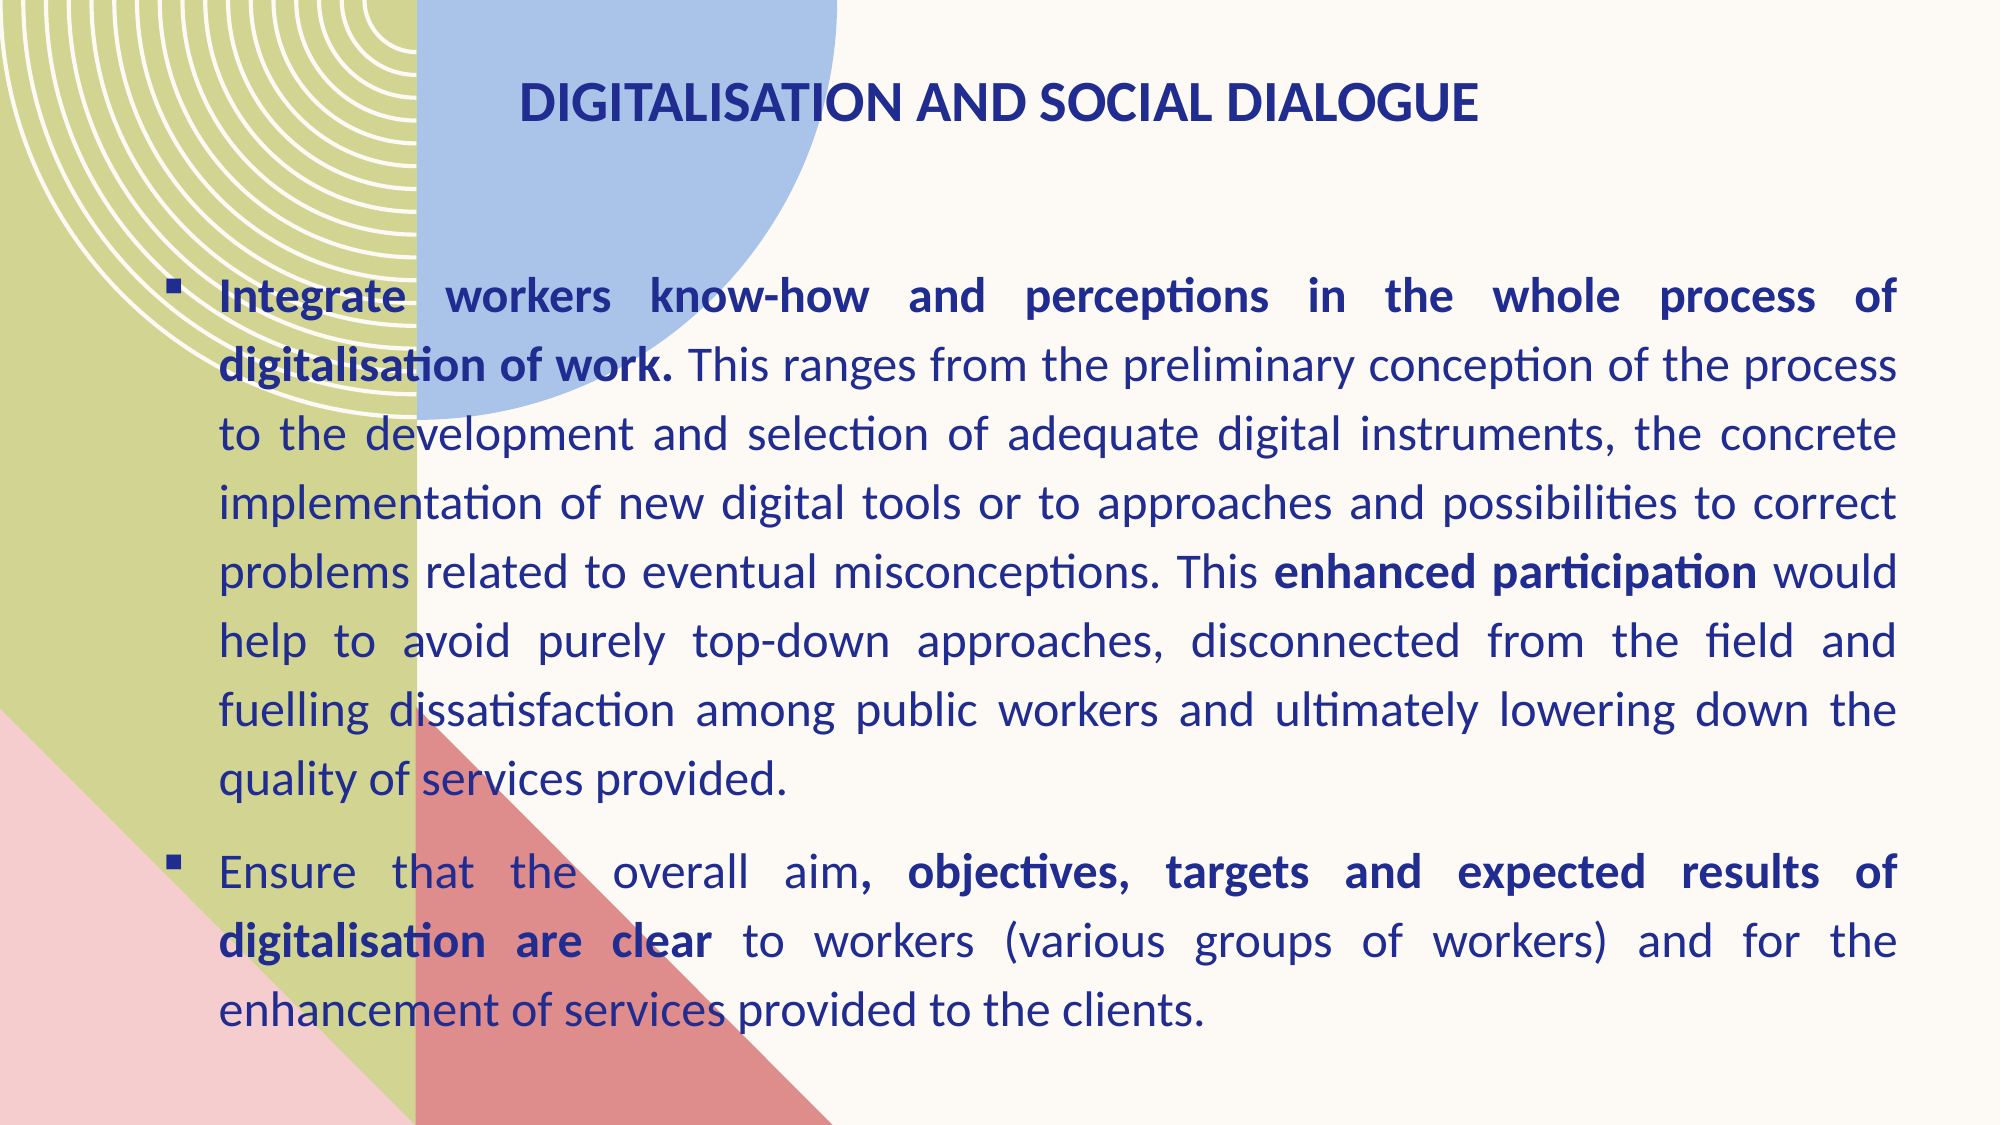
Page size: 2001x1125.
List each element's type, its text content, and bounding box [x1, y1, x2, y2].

title Digitalisation and social dialogue [38, 63, 1962, 160]
text_box Integrate workers know-how and perceptions in the whole process of digitalisation of work. This ranges from the preliminary conception of the process to the development and selection of adequate digital instruments, the concrete implementation of new digital tools or to approaches and possibilities to correct problems related to eventual misconceptions. This enhanced participation would help to avoid purely top-down approaches, disconnected from the field and fuelling dissatisfaction among public workers and ultimately lowering down the quality of services provided. Ensure that the overall aim, objectives, targets and expected results of digitalisation are clear to workers (various groups of workers) and for the enhancement of services provided to the clients. [147, 245, 1914, 1125]
